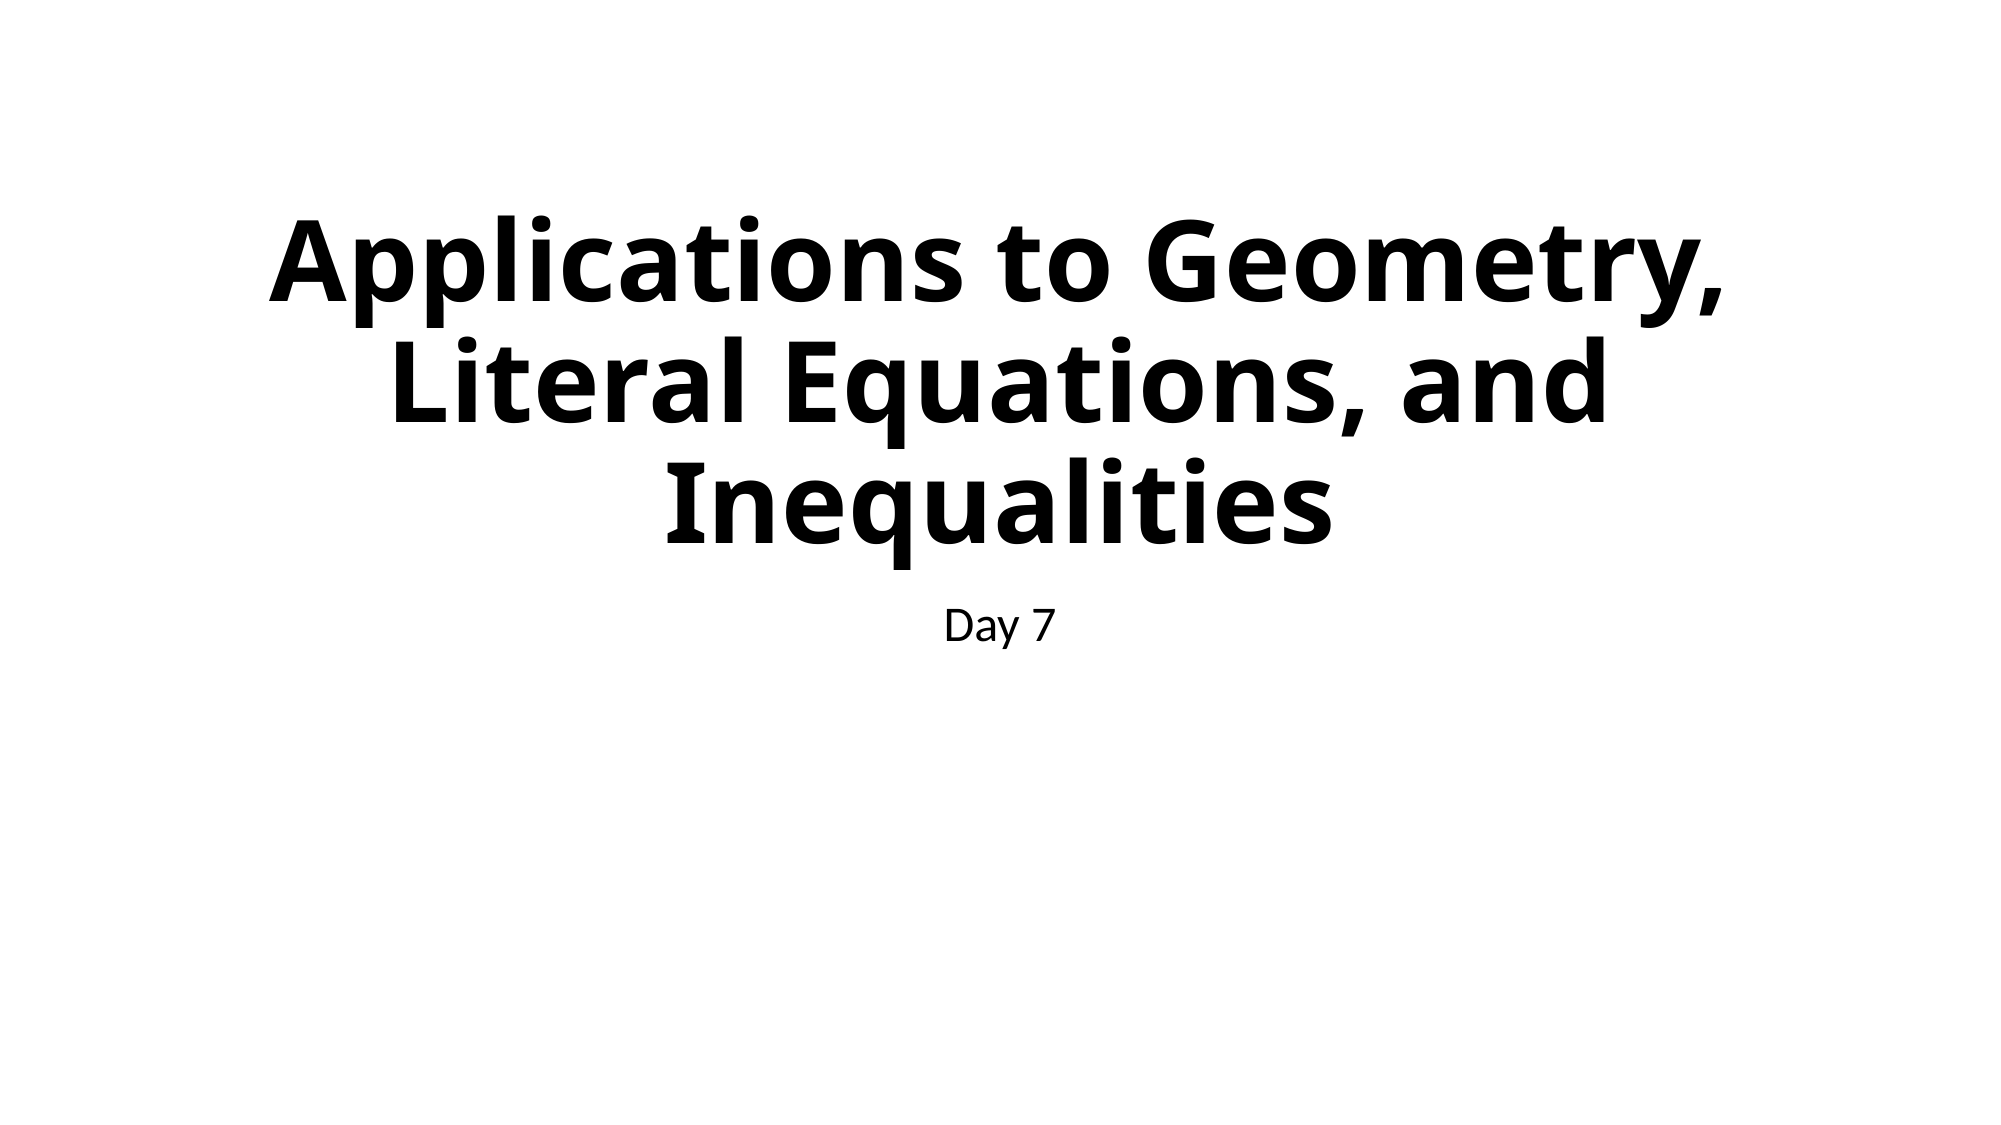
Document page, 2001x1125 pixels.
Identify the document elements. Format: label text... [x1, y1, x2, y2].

title Applications to Geometry, Literal Equations, and Inequalities [249, 184, 1750, 576]
subtitle Day 7 [249, 590, 1750, 863]
